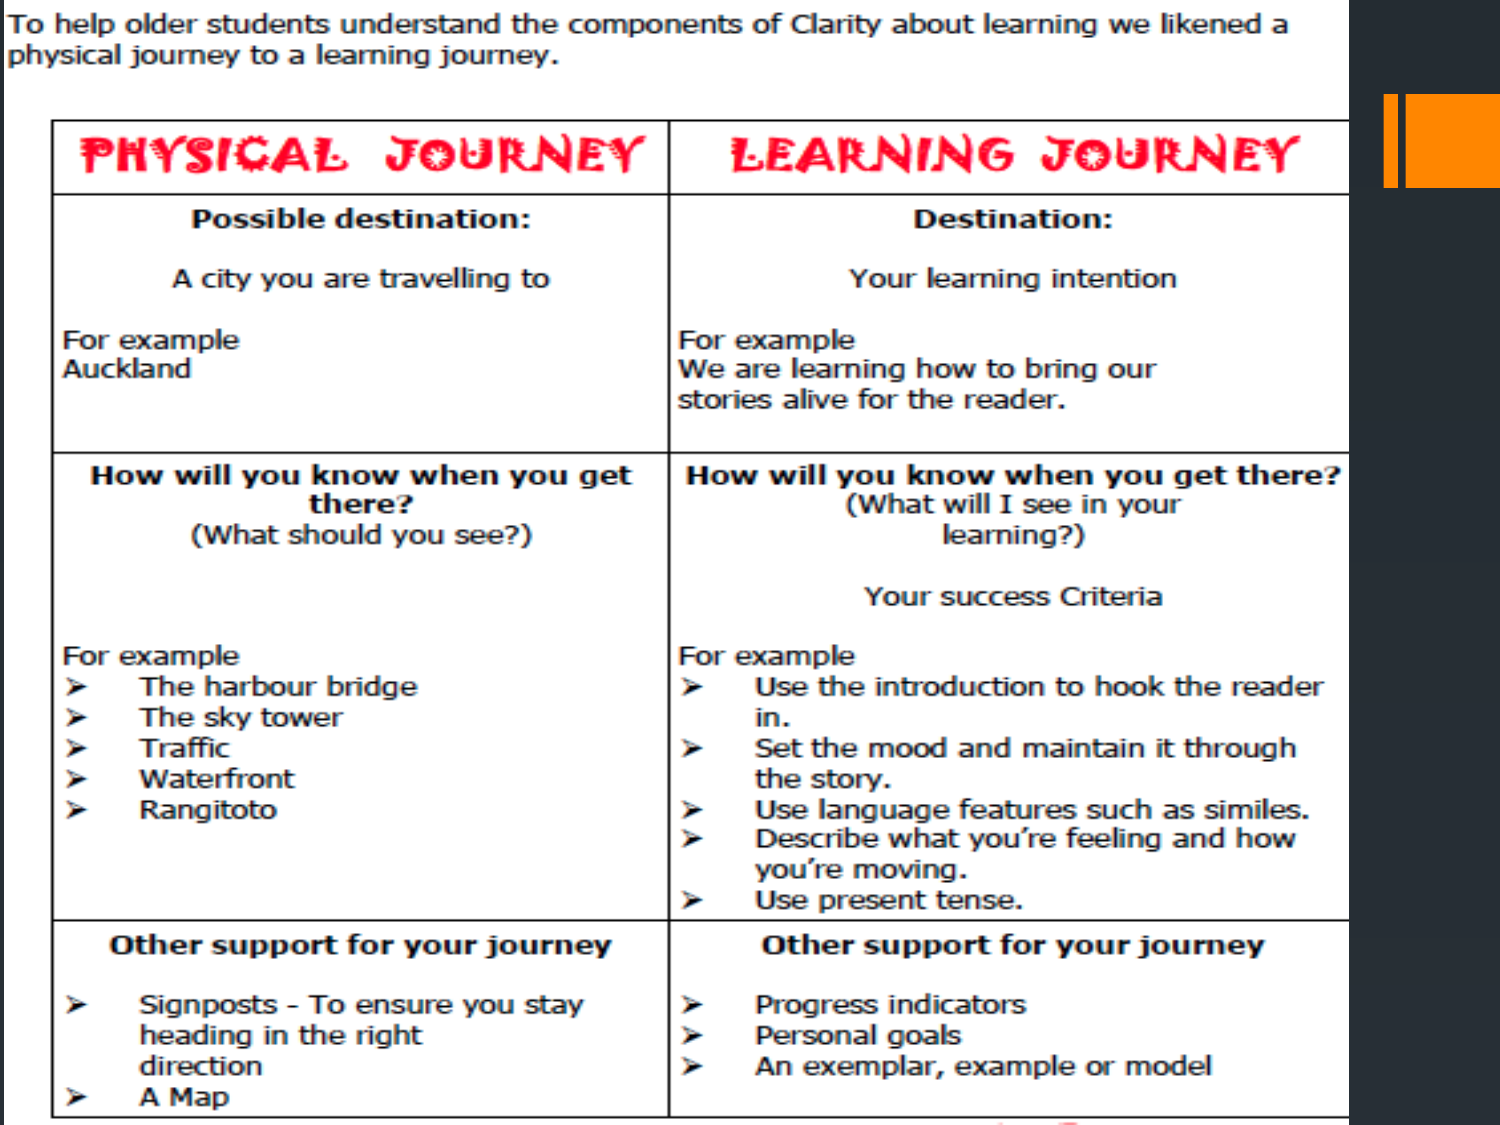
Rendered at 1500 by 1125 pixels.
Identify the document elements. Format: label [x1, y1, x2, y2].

picture [3, 0, 1350, 1125]
